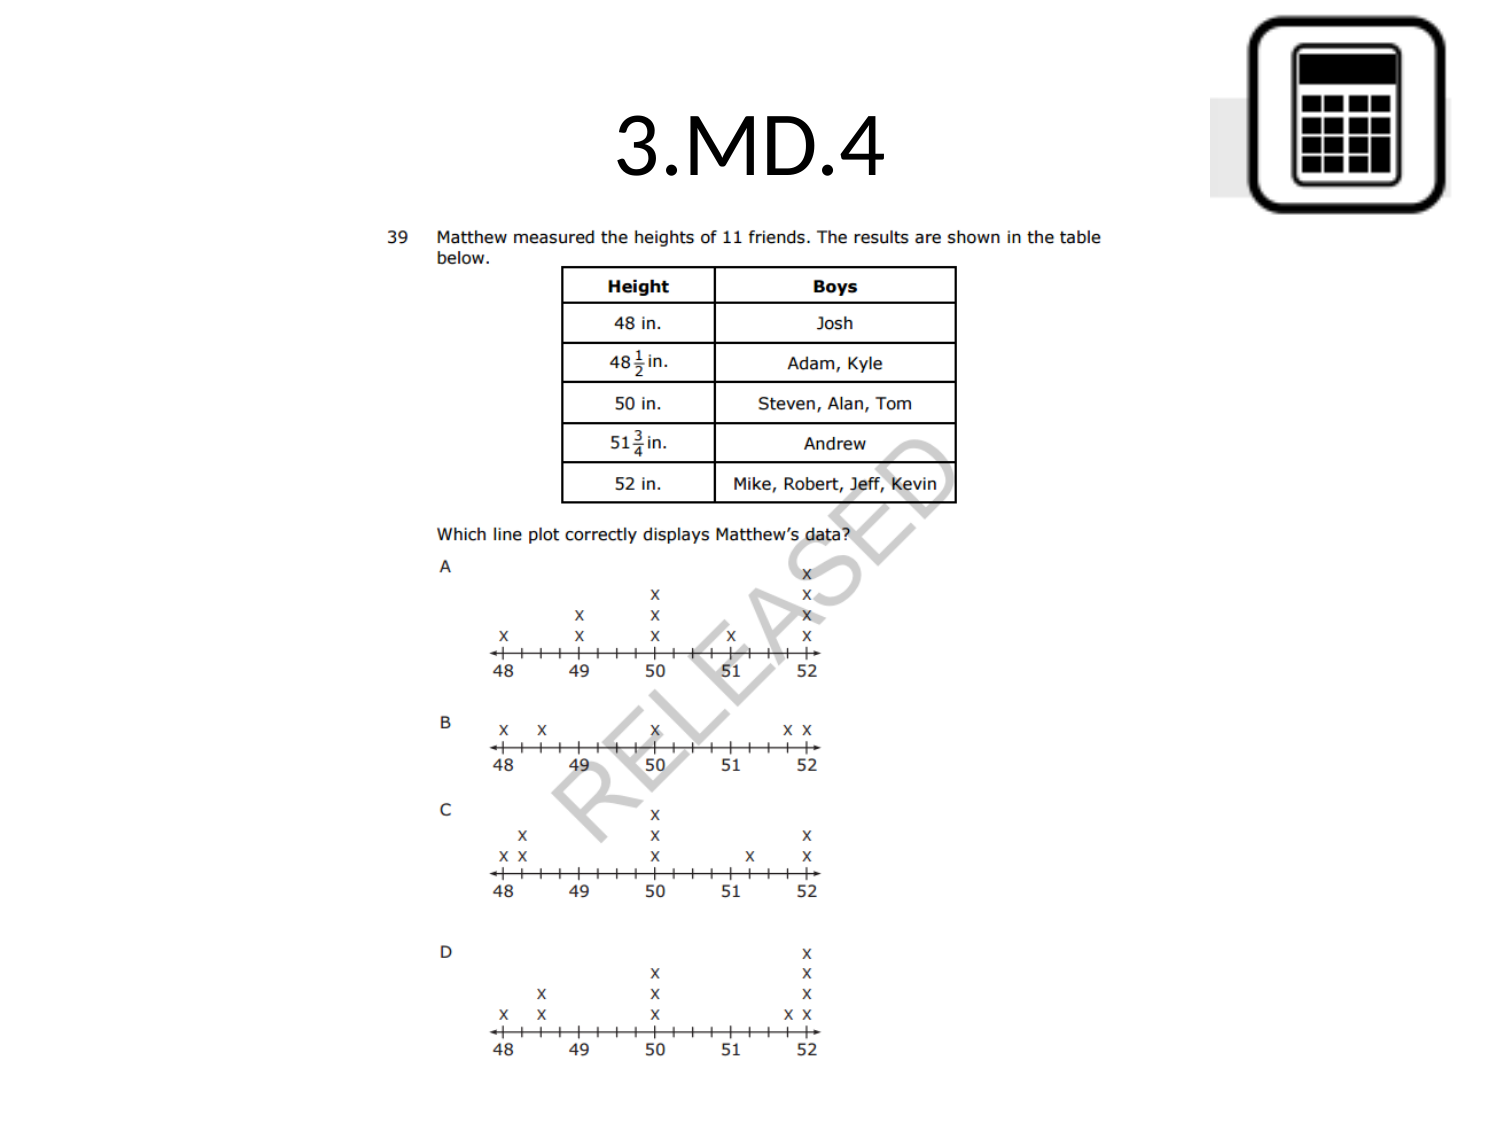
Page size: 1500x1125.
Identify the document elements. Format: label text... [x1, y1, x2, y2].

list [362, 212, 1138, 1077]
title 3.MD.4 [75, 45, 1204, 233]
picture [1209, 0, 1485, 251]
